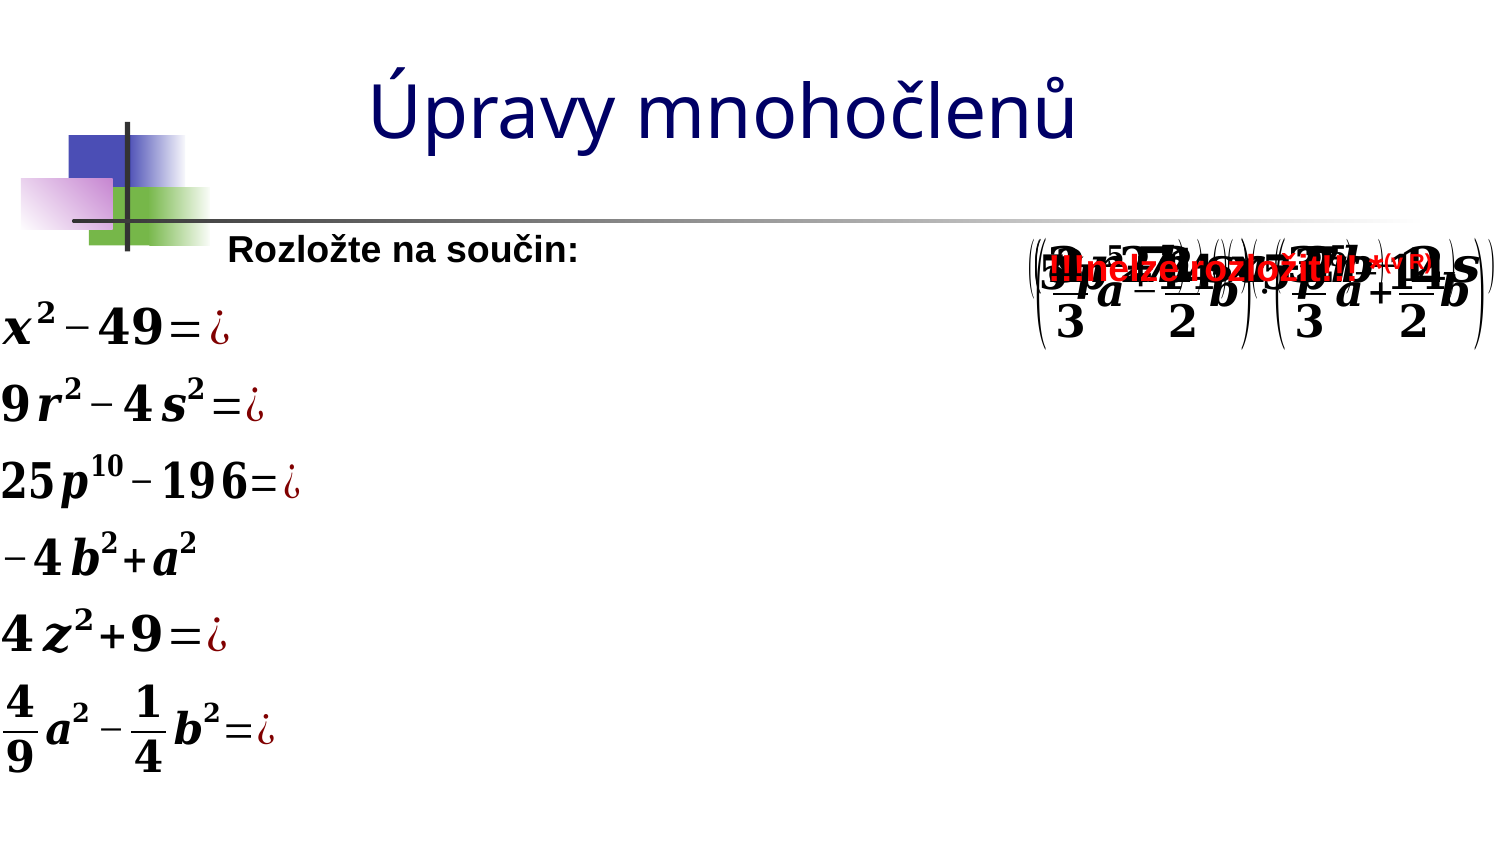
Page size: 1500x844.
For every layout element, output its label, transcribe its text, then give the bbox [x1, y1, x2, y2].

title Úpravy mnohočlenů [129, 43, 1318, 175]
text_box !!!nelze rozložit!!! *(v R) [1033, 236, 1471, 296]
text_box Rozložte na součin: [212, 217, 609, 278]
